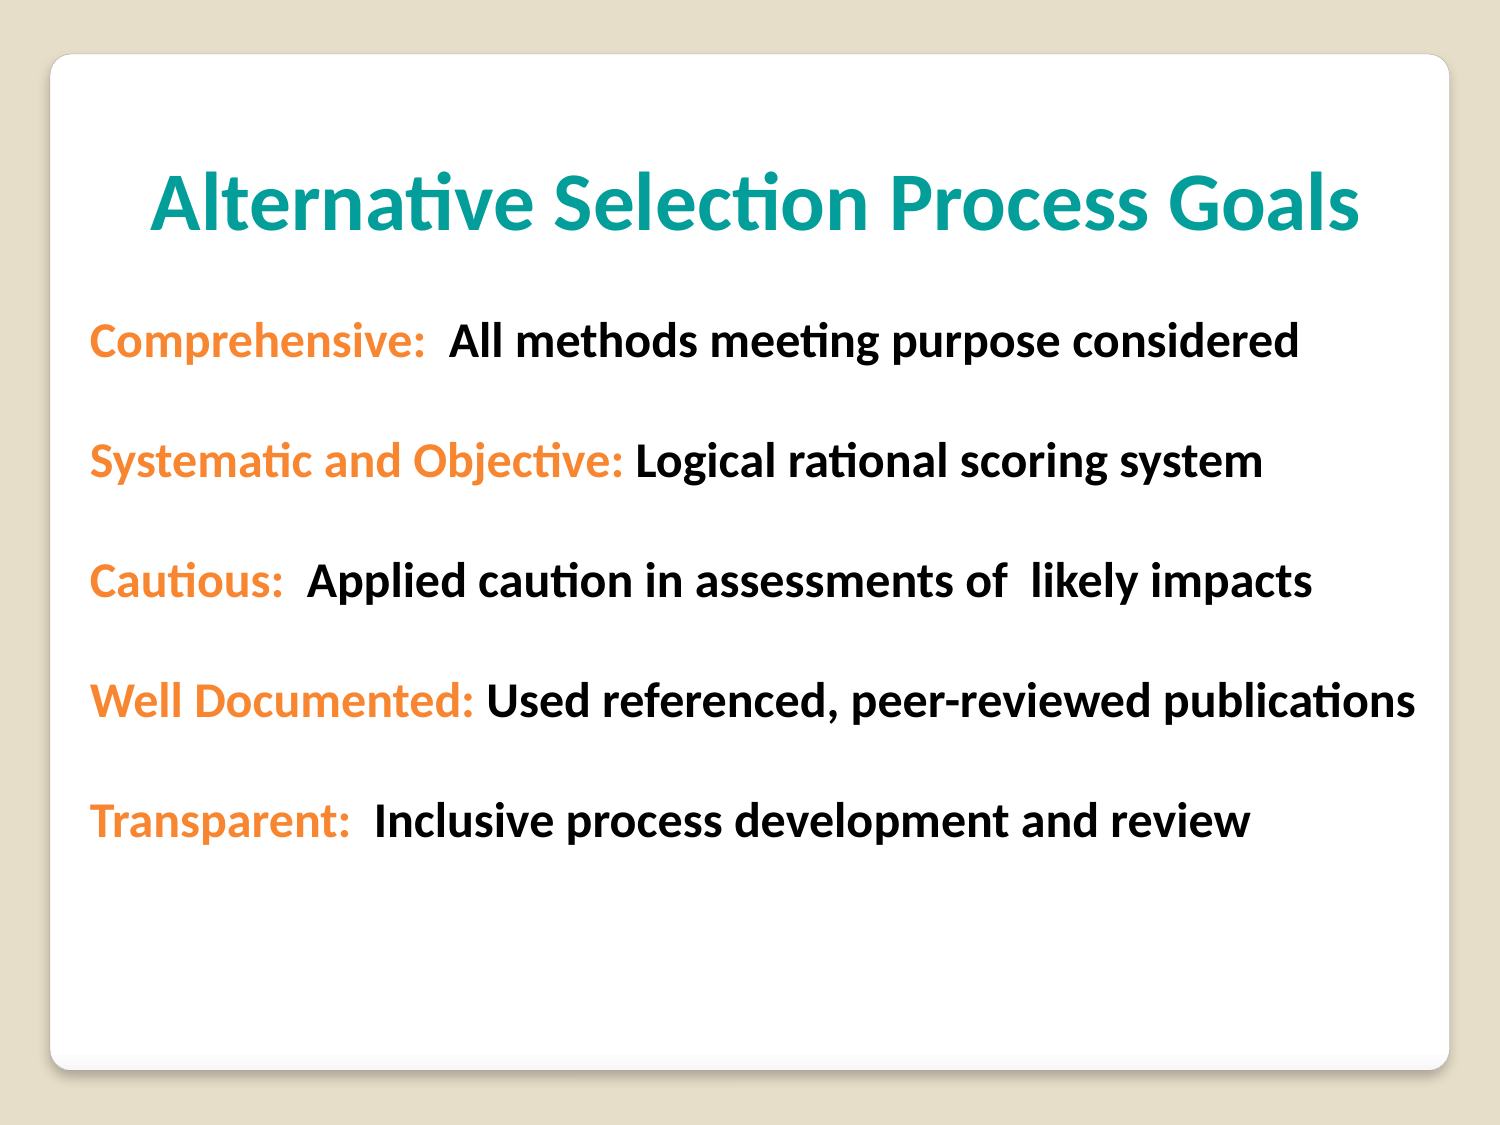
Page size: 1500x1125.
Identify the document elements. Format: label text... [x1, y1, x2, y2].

text_box Alternative Selection Process Goals Comprehensive: All methods meeting purpose considered Systematic and Objective: Logical rational scoring system Cautious: Applied caution in assessments of likely impacts Well Documented: Used referenced, peer-reviewed publications Transparent: Inclusive process development and review [74, 139, 1438, 930]
